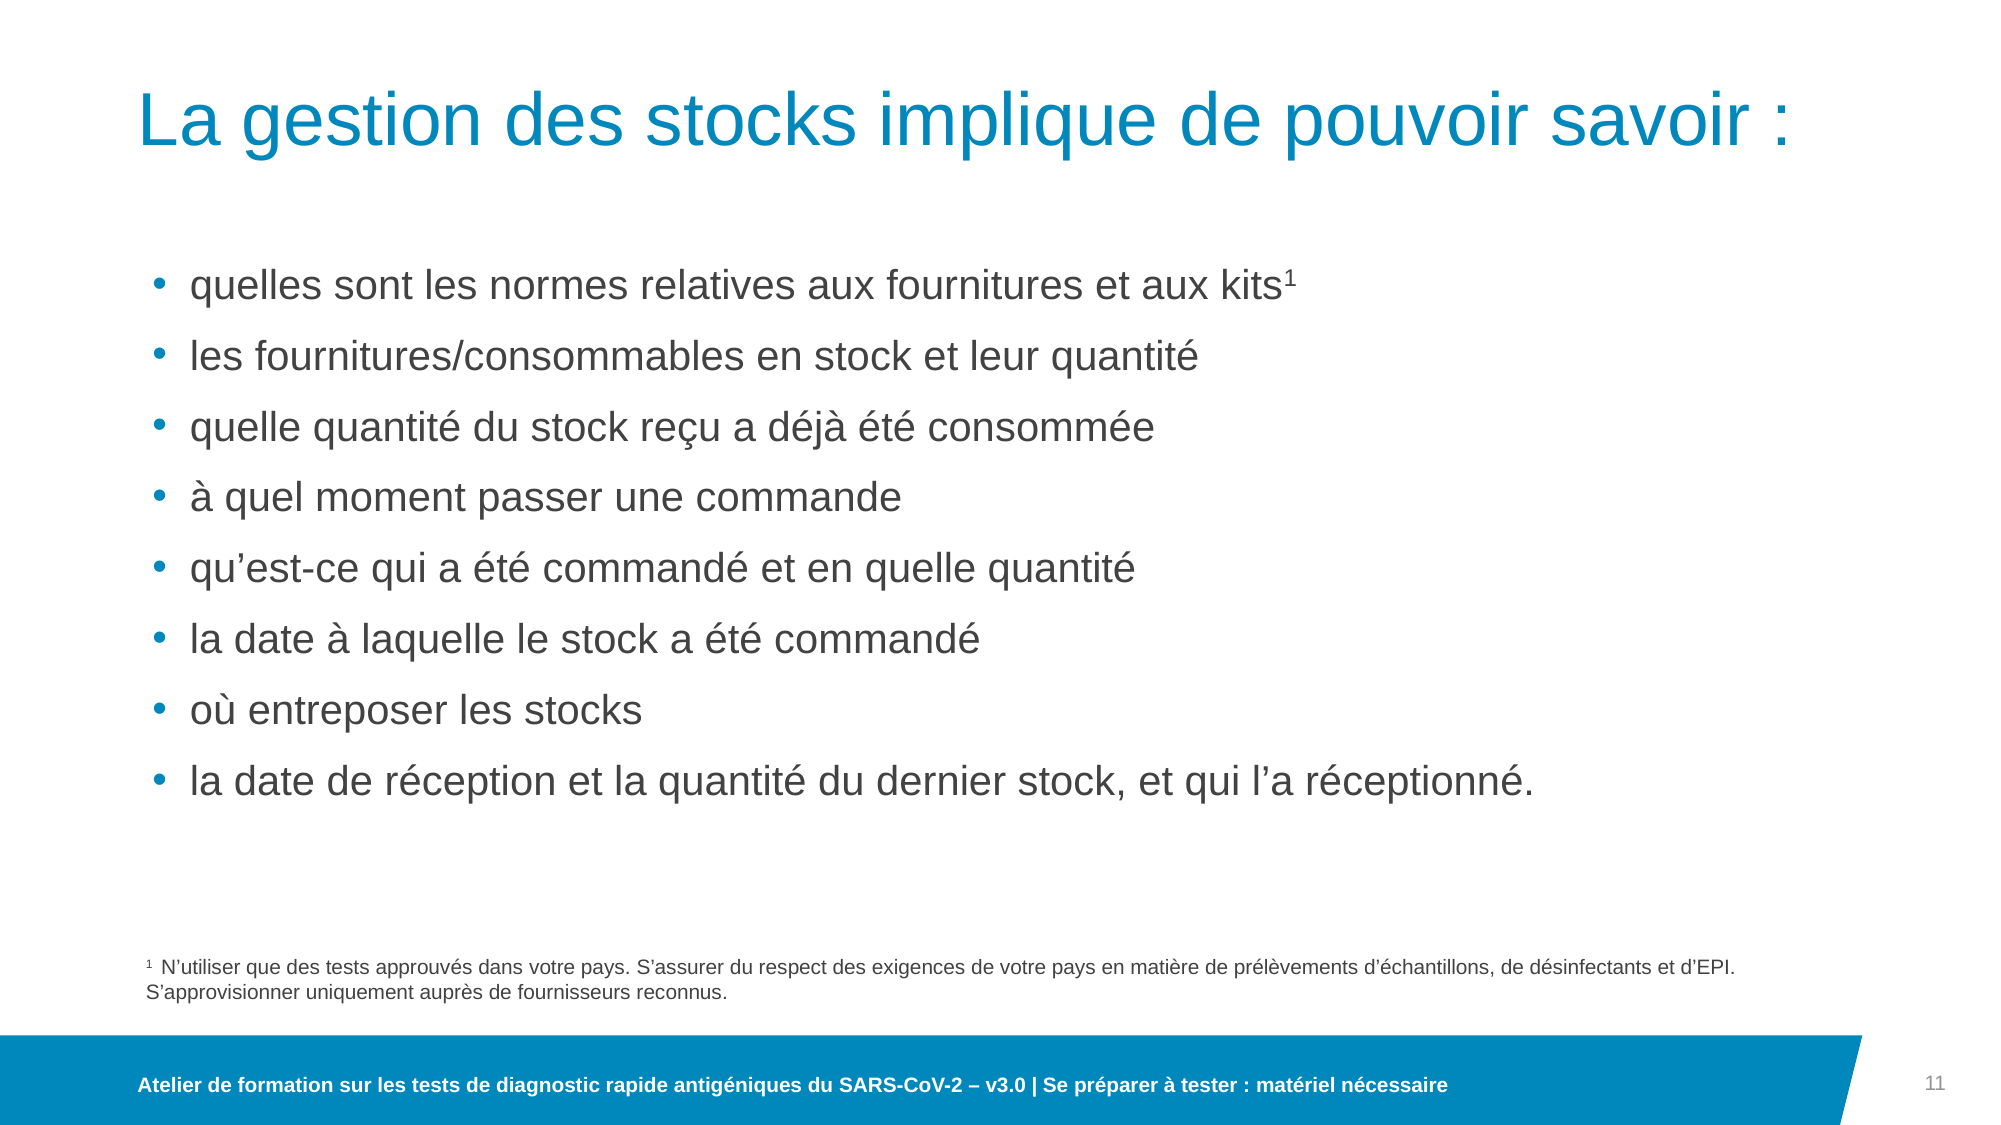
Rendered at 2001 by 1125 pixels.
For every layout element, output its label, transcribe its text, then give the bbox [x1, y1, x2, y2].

footer Atelier de formation sur les tests de diagnostic rapide antigéniques du SARS-CoV-2 – v3.0 | Se préparer à tester : matériel nécessaire [137, 1042, 1536, 1125]
text_box 1 N’utiliser que des tests approuvés dans votre pays. S’assurer du respect des exigences de votre pays en matière de prélèvements d’échantillons, de désinfectants et d’EPI. S’approvisionner uniquement auprès de fournisseurs reconnus. [137, 945, 1863, 1012]
list quelles sont les normes relatives aux fournitures et aux kits1 les fournitures/consommables en stock et leur quantité quelle quantité du stock reçu a déjà été consommée à quel moment passer une commande qu’est-ce qui a été commandé et en quelle quantité la date à laquelle le stock a été commandé où entreposer les stocks la date de réception et la quantité du dernier stock, et qui l’a réceptionné. [137, 250, 1863, 945]
slide_number 11 [1862, 1035, 1947, 1125]
title La gestion des stocks implique de pouvoir savoir : [137, 7, 1863, 162]
